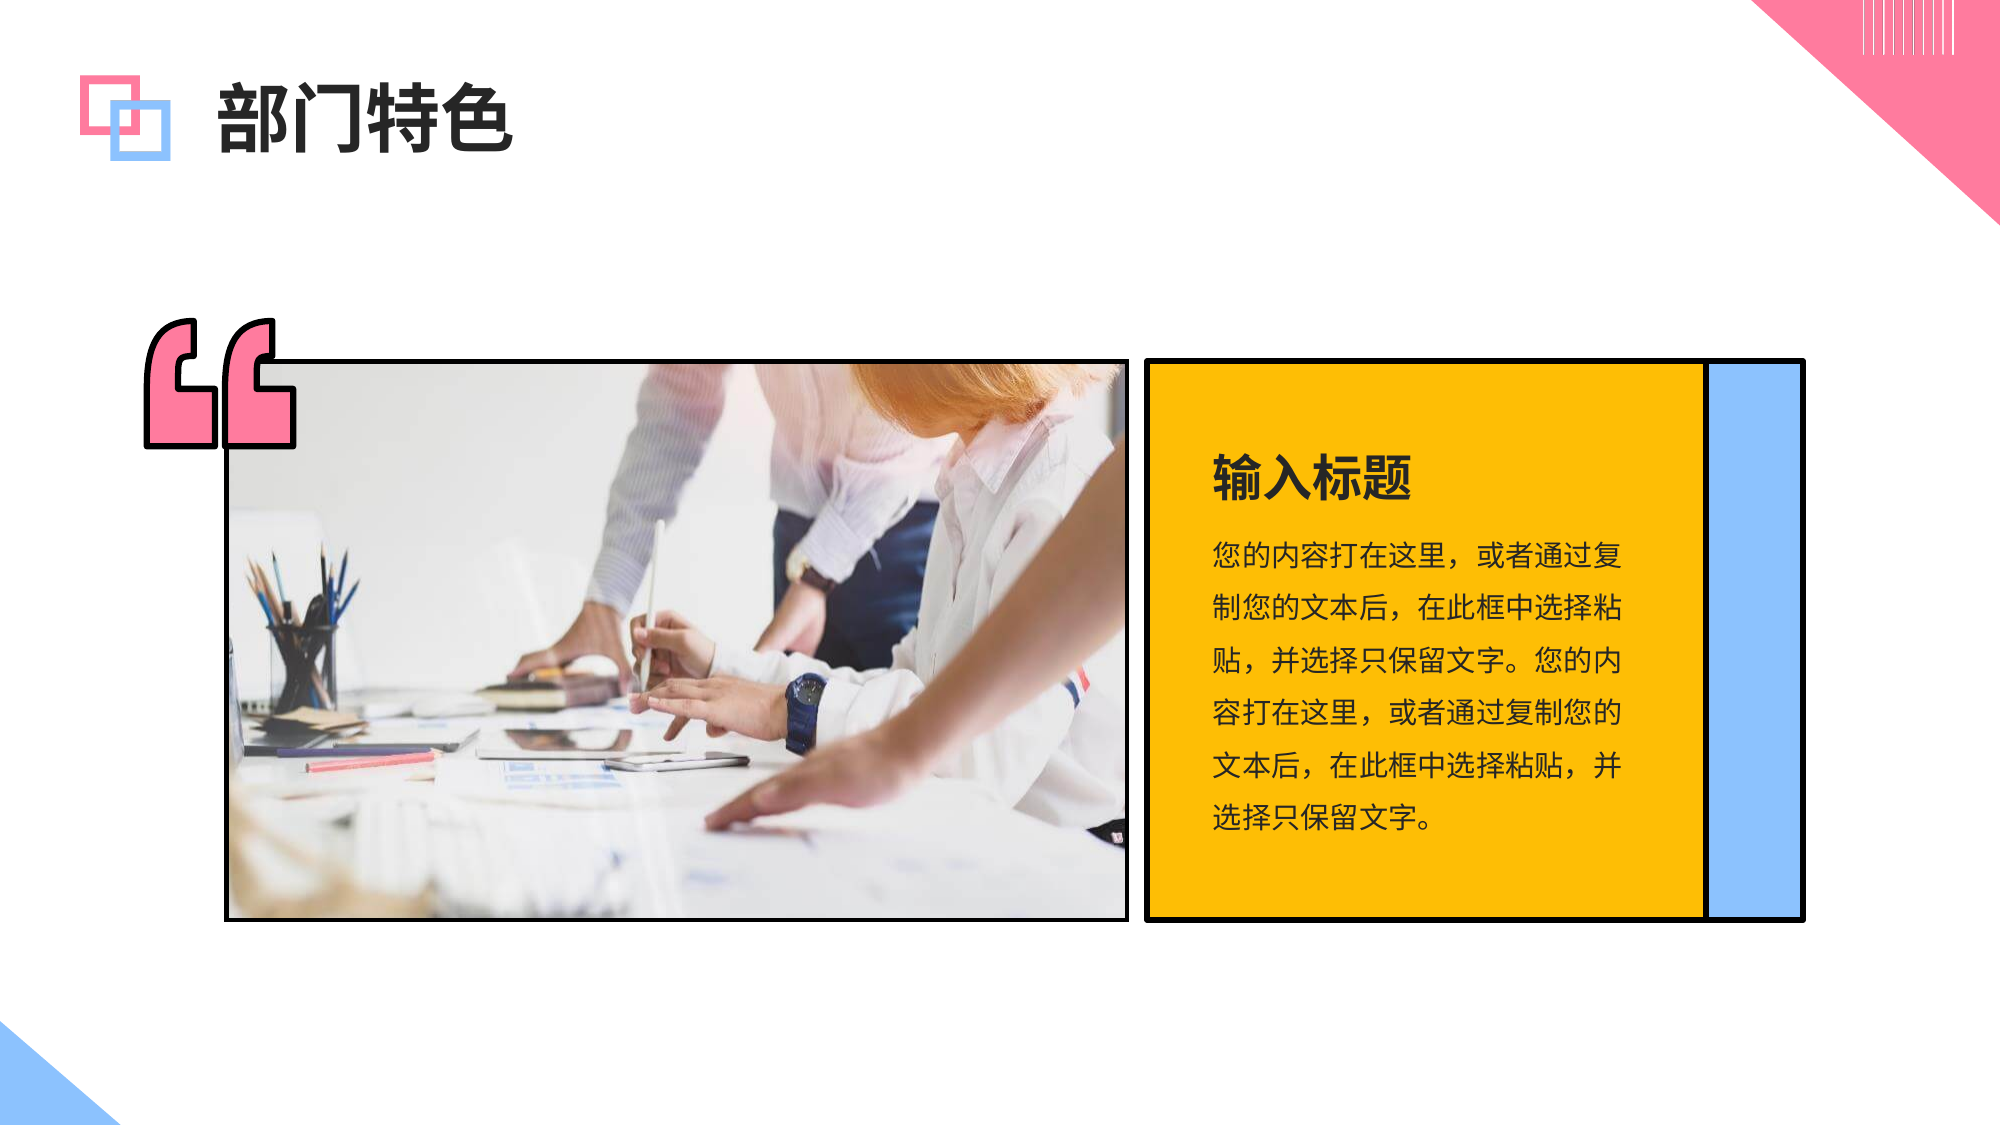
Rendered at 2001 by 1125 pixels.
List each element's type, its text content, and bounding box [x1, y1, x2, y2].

text_box [1147, 361, 1705, 920]
picture [1856, 0, 1960, 64]
text_box [146, 320, 215, 447]
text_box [57, 63, 584, 170]
text_box 您的内容打在这里，或者通过复制您的文本后，在此框中选择粘贴，并选择只保留文字。您的内容打在这里，或者通过复制您的文本后，在此框中选择粘贴，并选择只保留文字。 [1212, 519, 1641, 835]
text_box [225, 360, 1128, 921]
text_box 输入标题 [1212, 446, 1438, 507]
text_box [225, 320, 294, 447]
text_box [1705, 361, 1803, 920]
